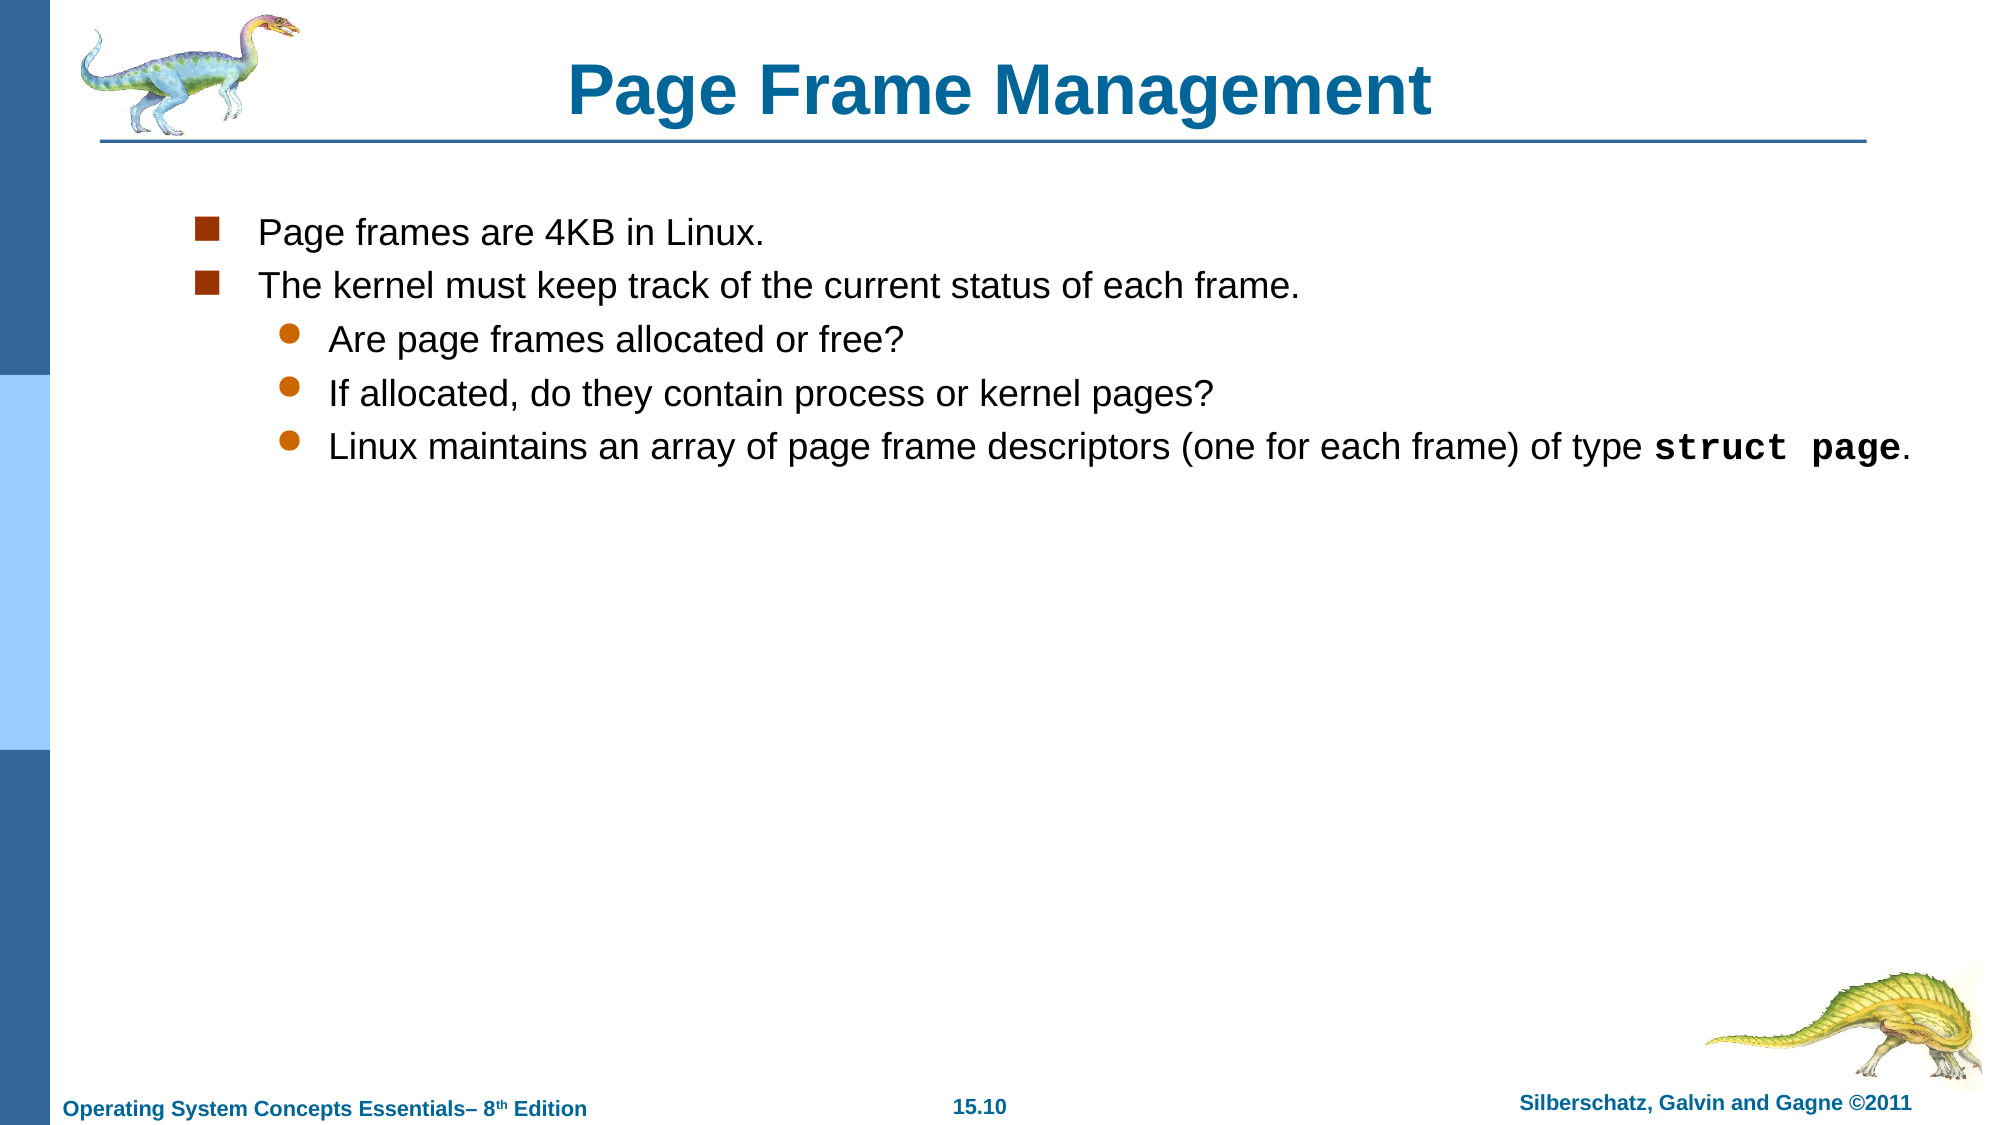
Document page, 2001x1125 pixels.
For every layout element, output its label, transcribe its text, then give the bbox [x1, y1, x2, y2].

picture [62, 0, 324, 149]
title Page Frame Management [99, 45, 1900, 141]
list Page frames are 4KB in Linux. The kernel must keep track of the current status of each frame. Are page frames allocated or free? If allocated, do they contain process or kernel pages? Linux maintains an array of page frame descriptors (one for each frame) of type struct page. [176, 202, 1977, 946]
picture [1700, 959, 1982, 1090]
